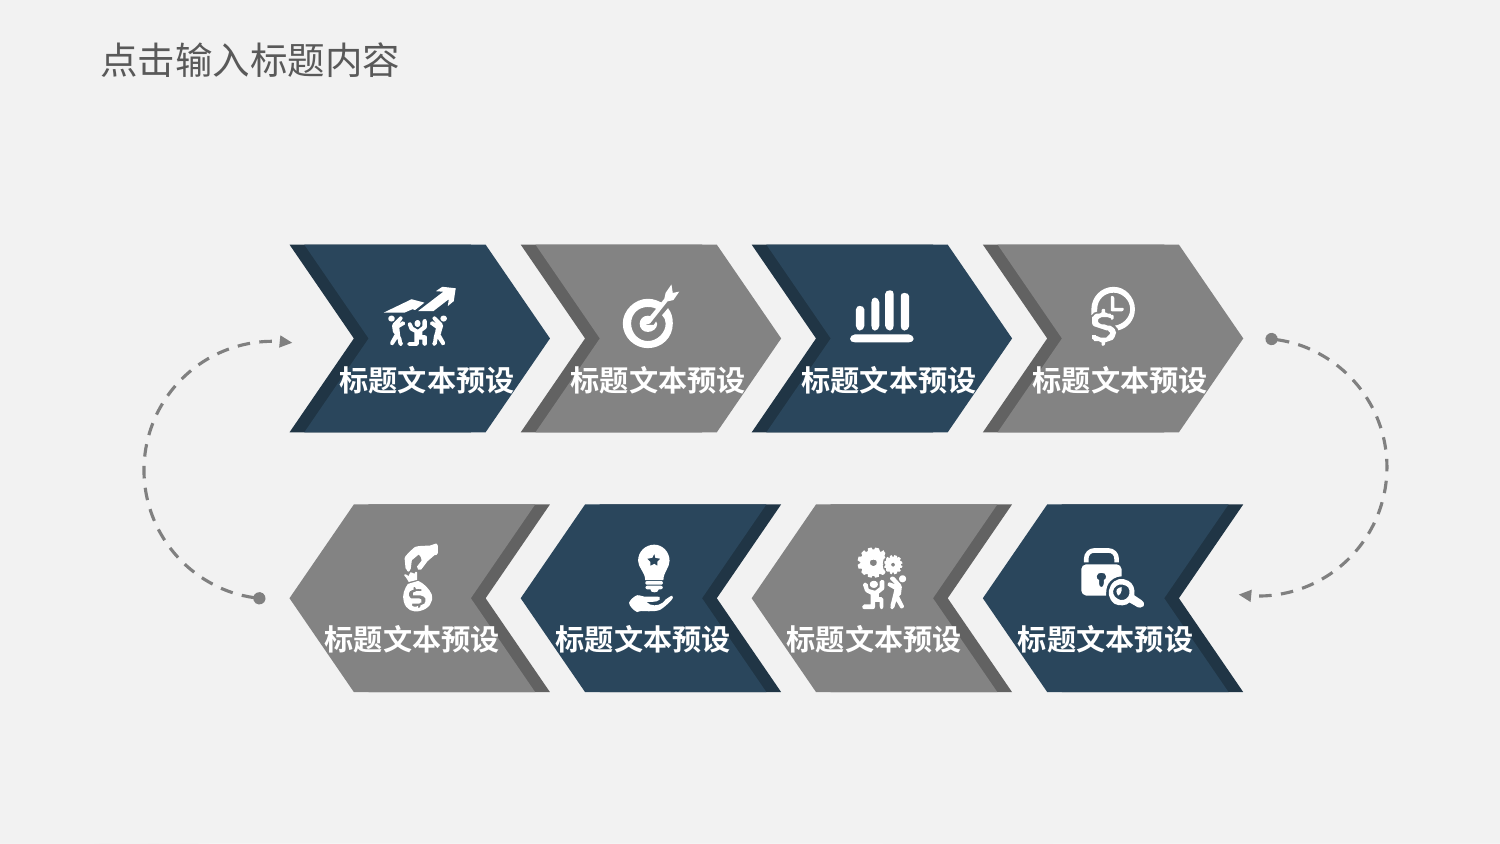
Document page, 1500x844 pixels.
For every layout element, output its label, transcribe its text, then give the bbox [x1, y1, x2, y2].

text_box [289, 504, 1244, 693]
text_box 点击输入标题内容 [100, 28, 450, 91]
text_box [1249, 332, 1388, 603]
text_box [143, 335, 284, 605]
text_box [289, 244, 1244, 433]
